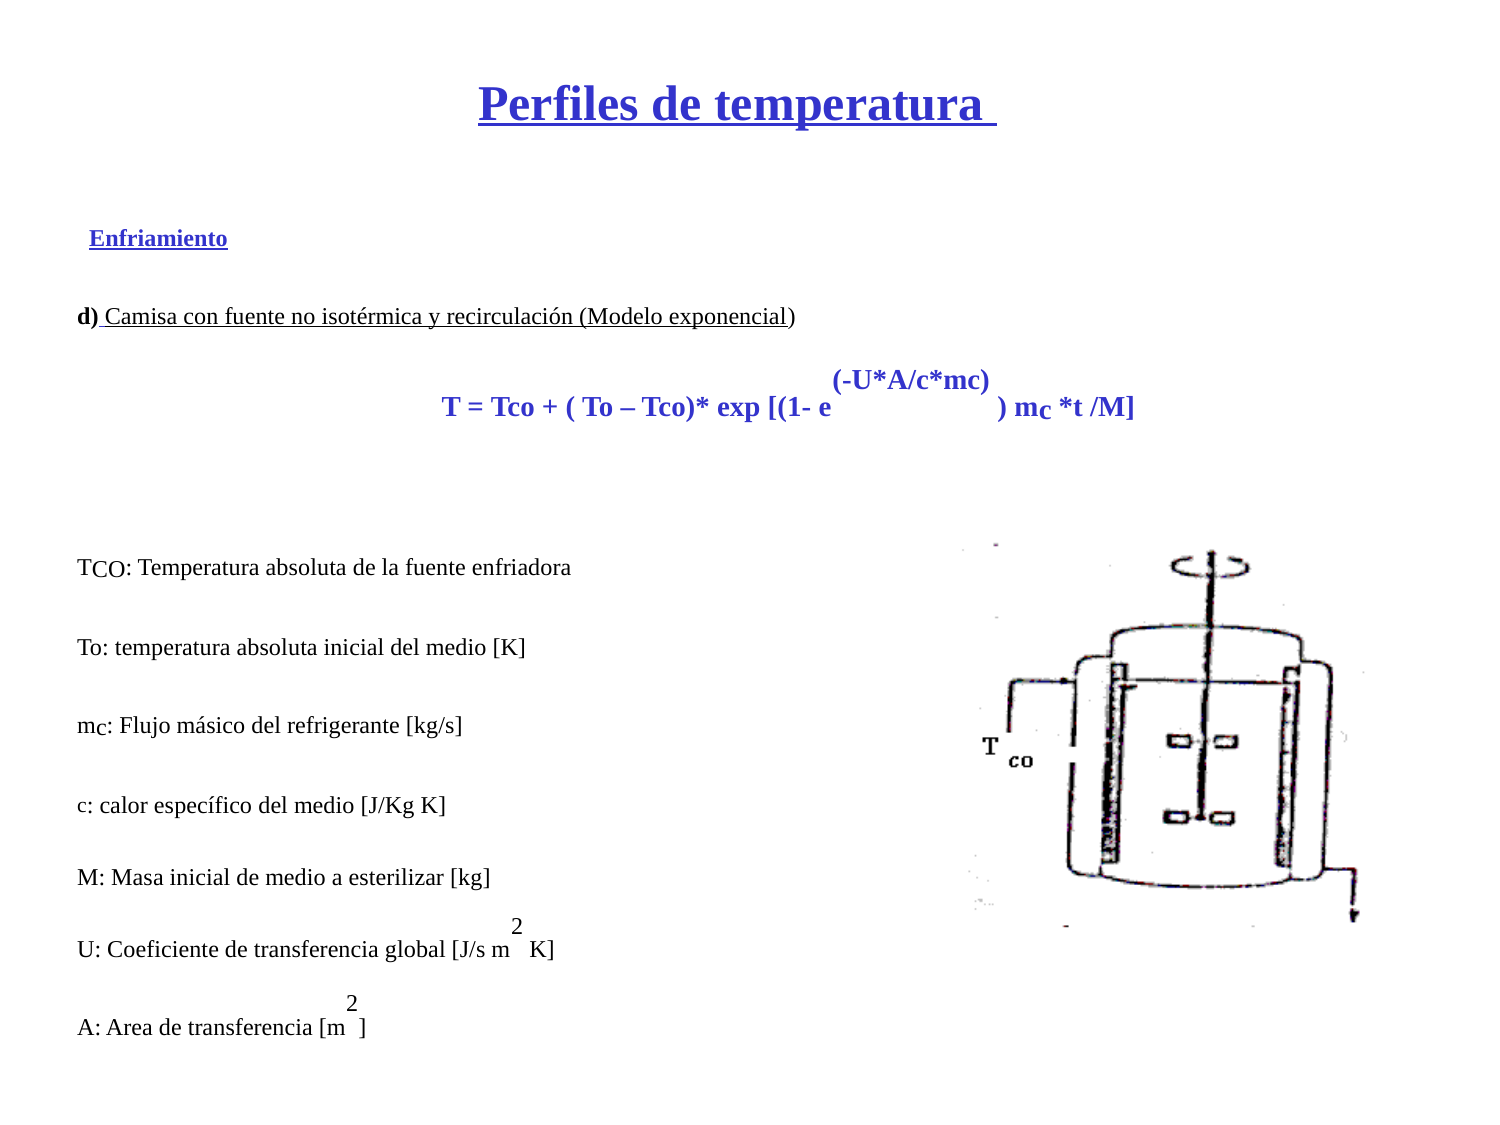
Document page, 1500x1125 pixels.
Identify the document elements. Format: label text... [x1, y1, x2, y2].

text_box Enfriamiento d) Camisa con fuente no isotérmica y recirculación (Modelo exponencial) T = Tco + ( To – Tco)* exp [(1- e(-U*A/c*mc) ) mc *t /M] TCO: Temperatura absoluta de la fuente enfriadora To: temperatura absoluta inicial del medio [K] mc: Flujo másico del refrigerante [kg/s] c: calor específico del medio [J/Kg K] M: Masa inicial de medio a esterilizar [kg] U: Coeficiente de transferencia global [J/s m2 K] A: Area de transferencia [m2] [62, 187, 1500, 1125]
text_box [949, 537, 1402, 943]
list Perfiles de temperatura [99, 62, 1376, 151]
